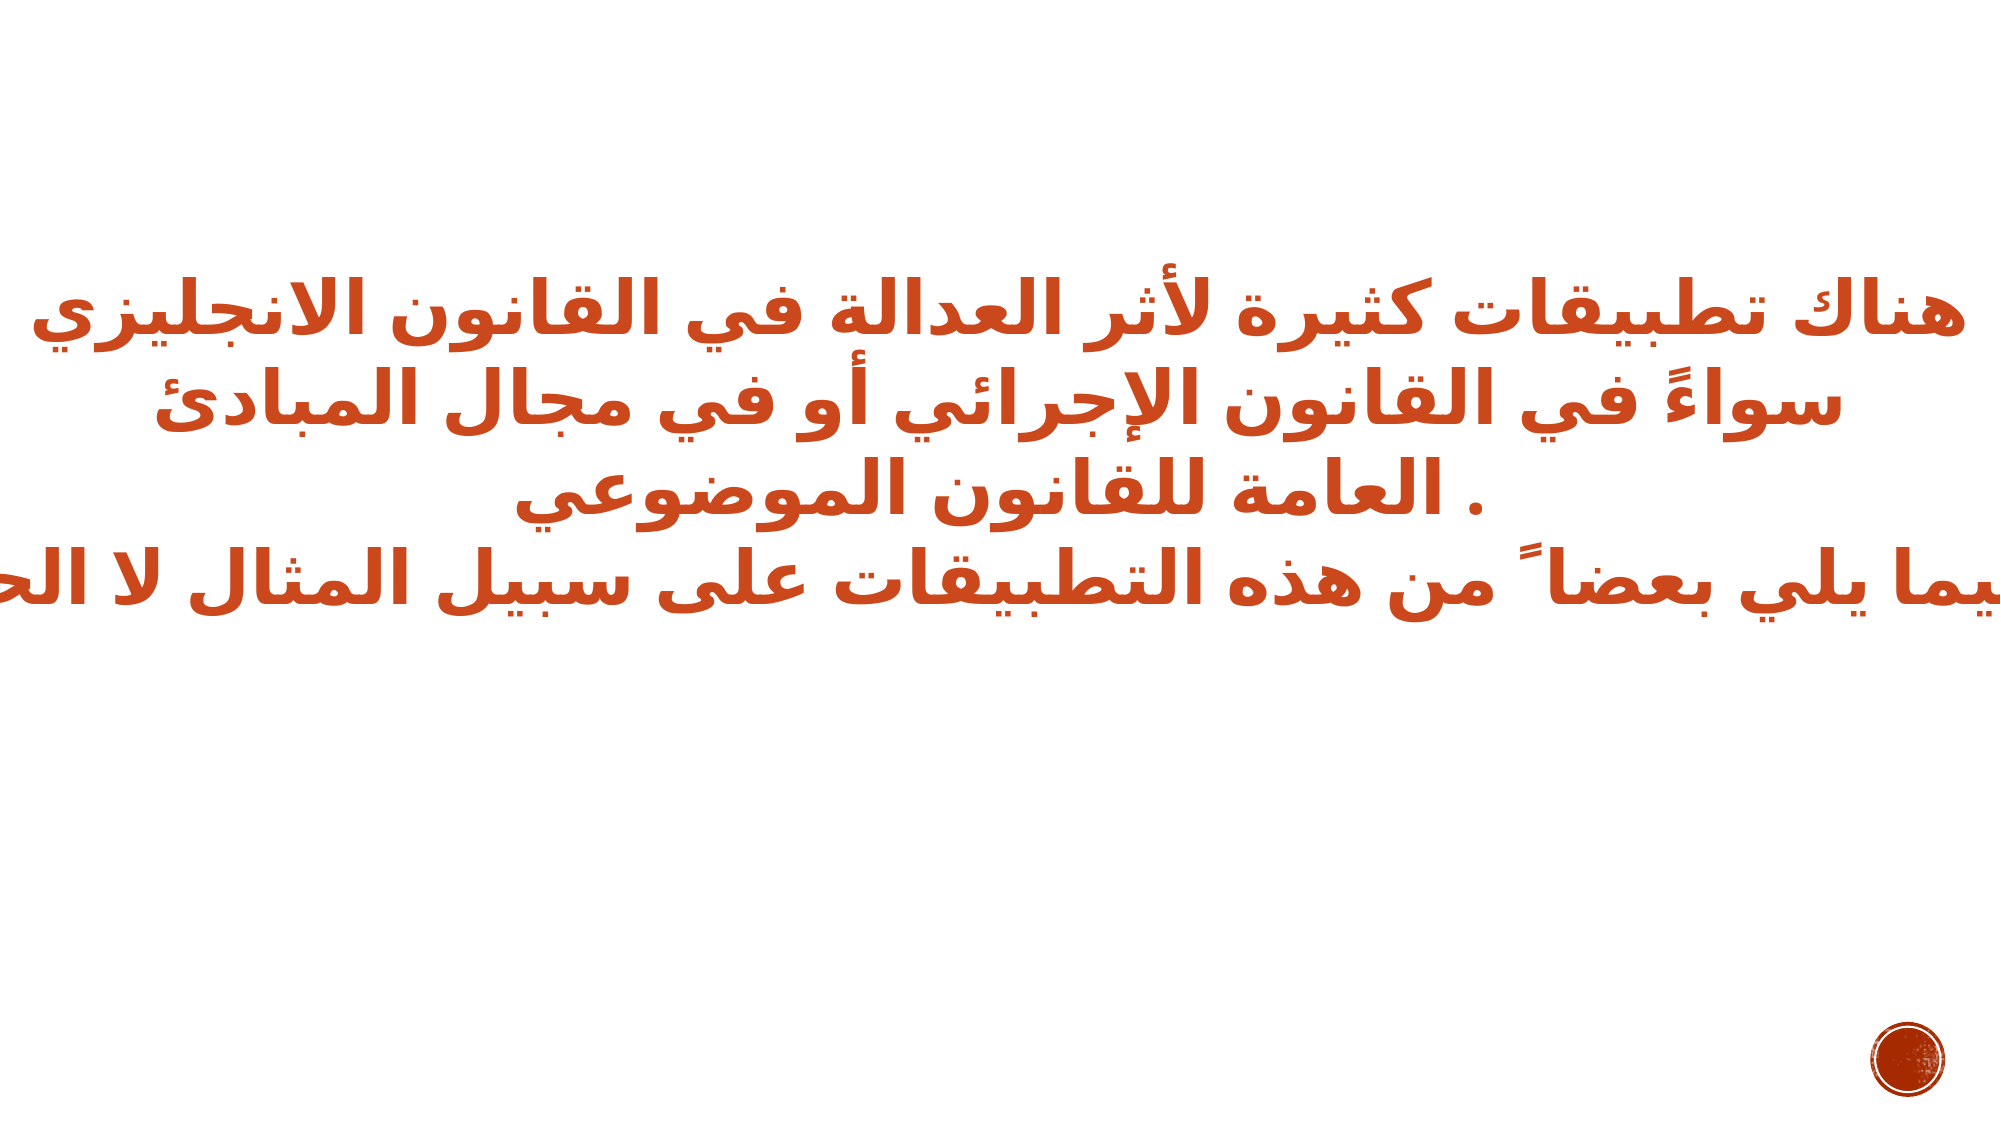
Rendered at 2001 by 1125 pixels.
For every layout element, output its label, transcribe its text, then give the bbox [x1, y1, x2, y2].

text_box هناك تطبيقات كثيرة لأثر العدالة في القانون الانجليزي سواءً في القانون الإجرائي أو في مجال المبادئ العامة للقانون الموضوعي . وفيما يلي بعضا ً من هذه التطبيقات على سبيل المثال لا الحصر : [0, 251, 2000, 717]
